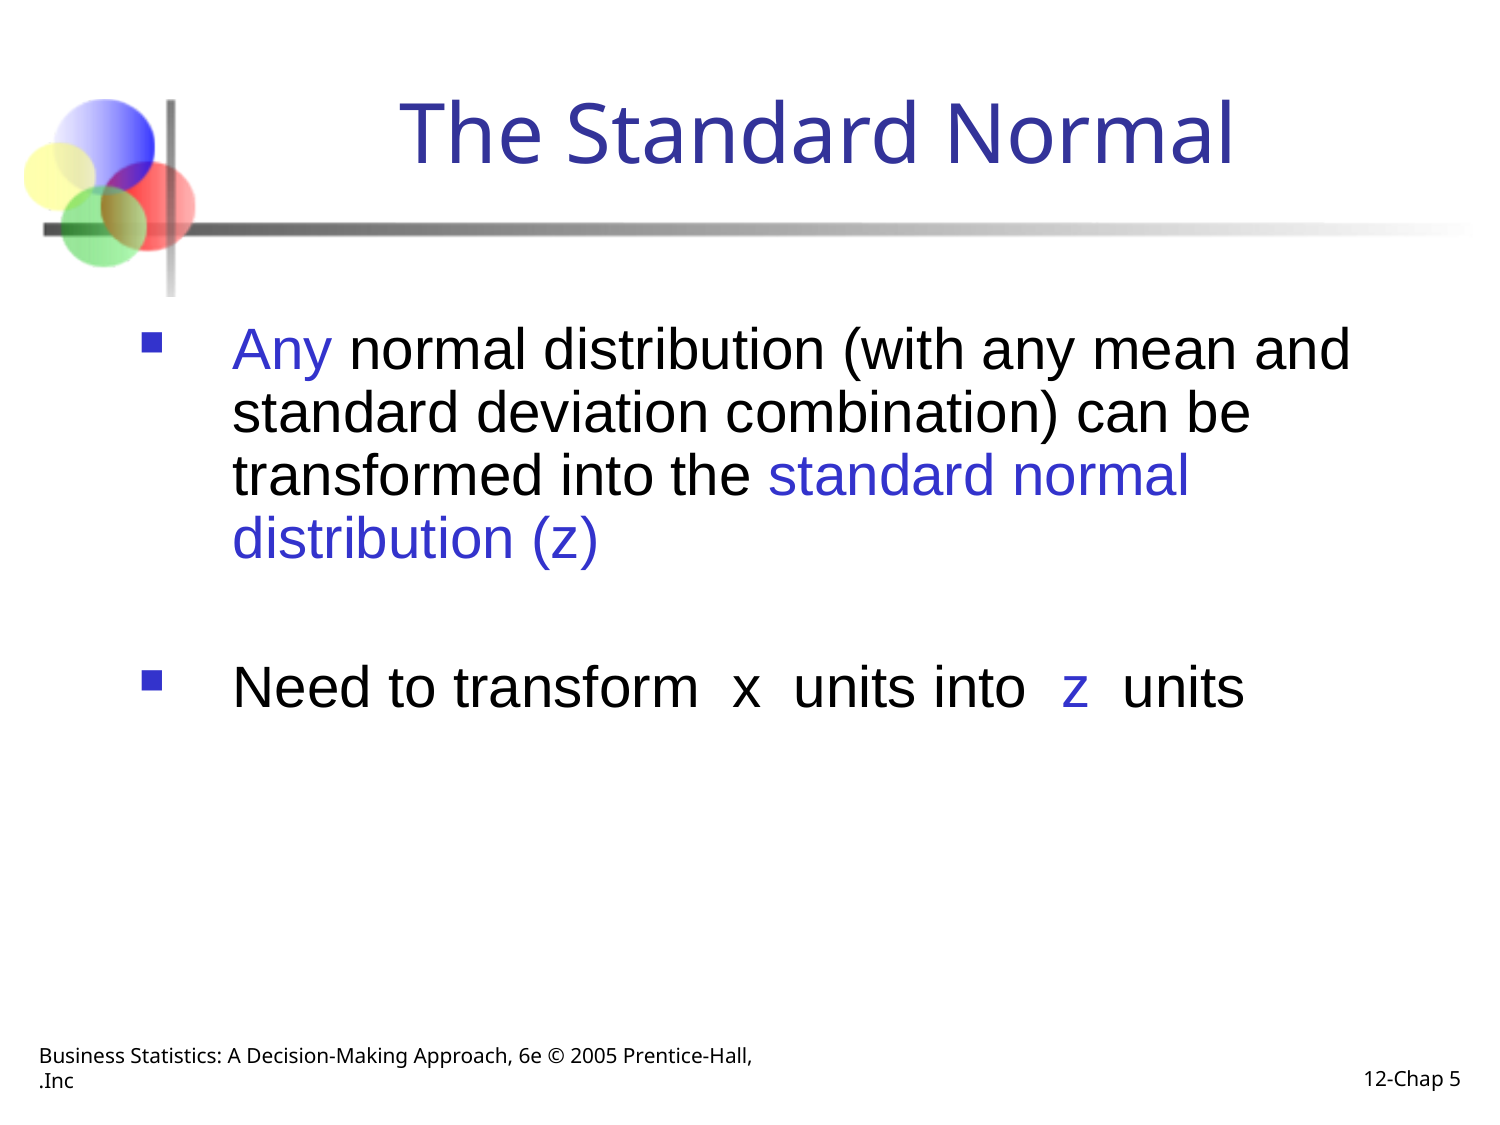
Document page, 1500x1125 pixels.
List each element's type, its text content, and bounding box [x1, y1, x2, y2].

footer Business Statistics: A Decision-Making Approach, 6e © 2005 Prentice-Hall, Inc. [24, 1050, 788, 1100]
picture [24, 99, 1475, 297]
slide_number Chap 5-12 [1162, 1050, 1475, 1101]
list Any normal distribution (with any mean and standard deviation combination) can be transformed into the standard normal distribution (z) Need to transform x units into z units [125, 312, 1450, 825]
title The Standard Normal [262, 50, 1375, 188]
